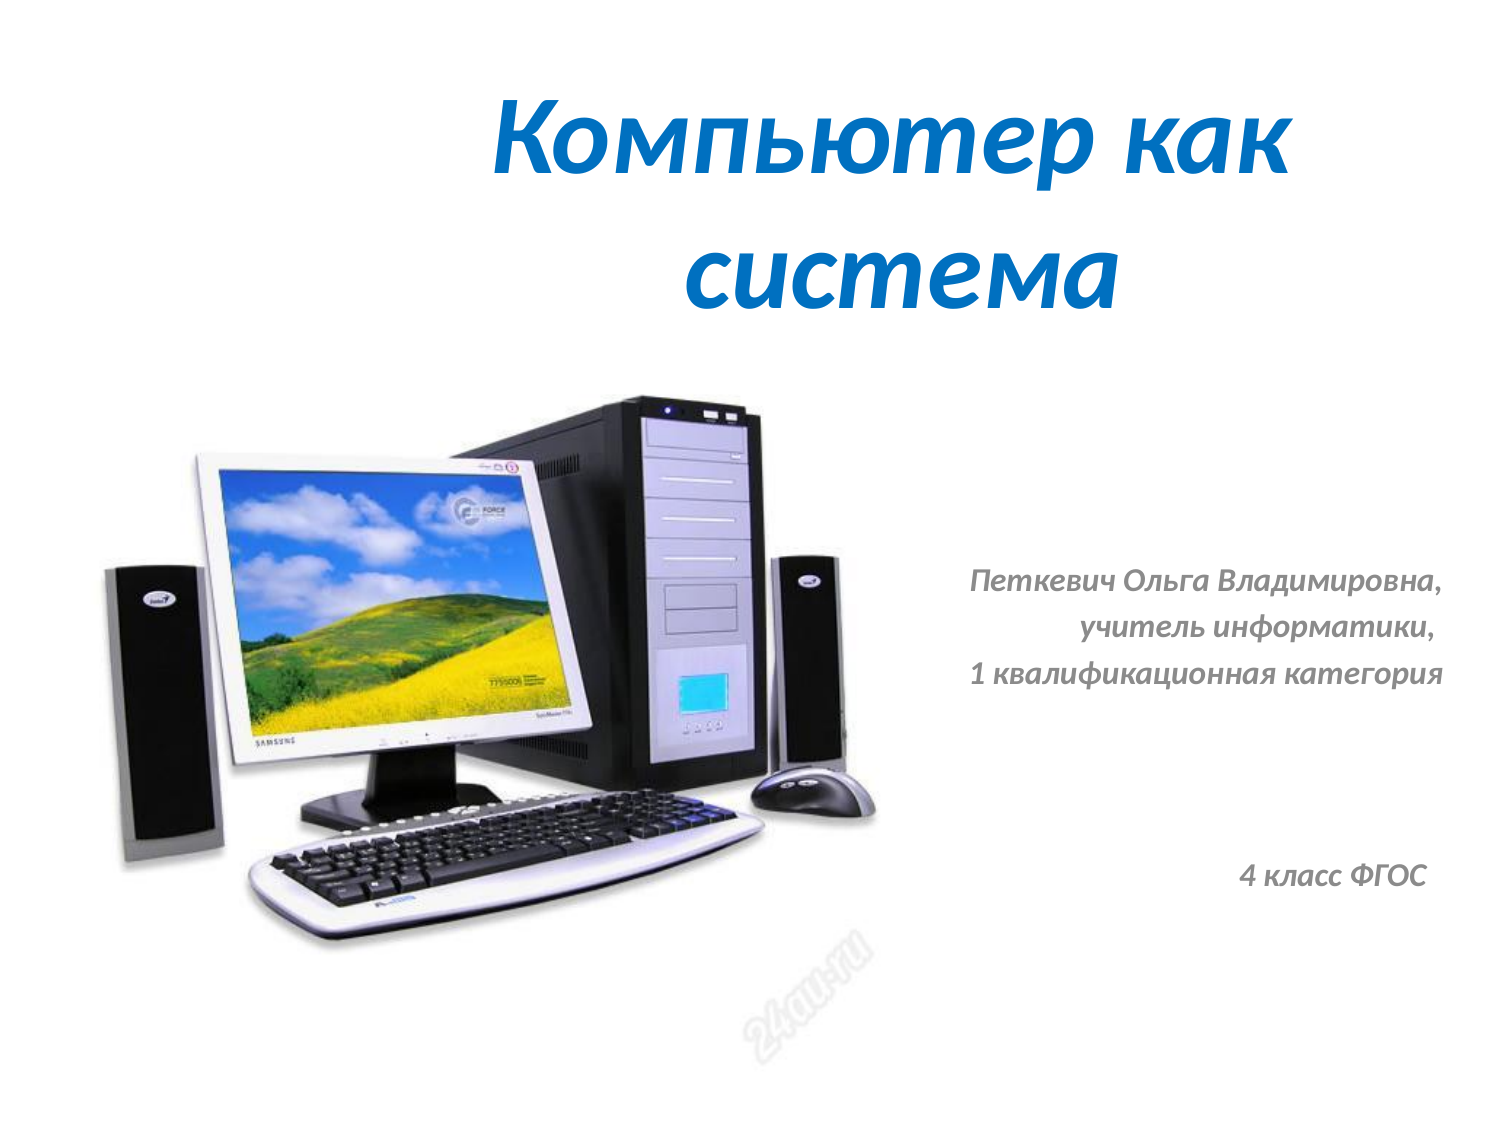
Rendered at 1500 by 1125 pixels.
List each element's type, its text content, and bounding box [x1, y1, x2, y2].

text_box Петкевич Ольга Владимировна, учитель информатики, 1 квалификационная категория [919, 550, 1459, 780]
picture [88, 278, 889, 1080]
text_box 4 класс ФГОС [1045, 845, 1442, 941]
title Компьютер как система [348, 54, 1459, 339]
